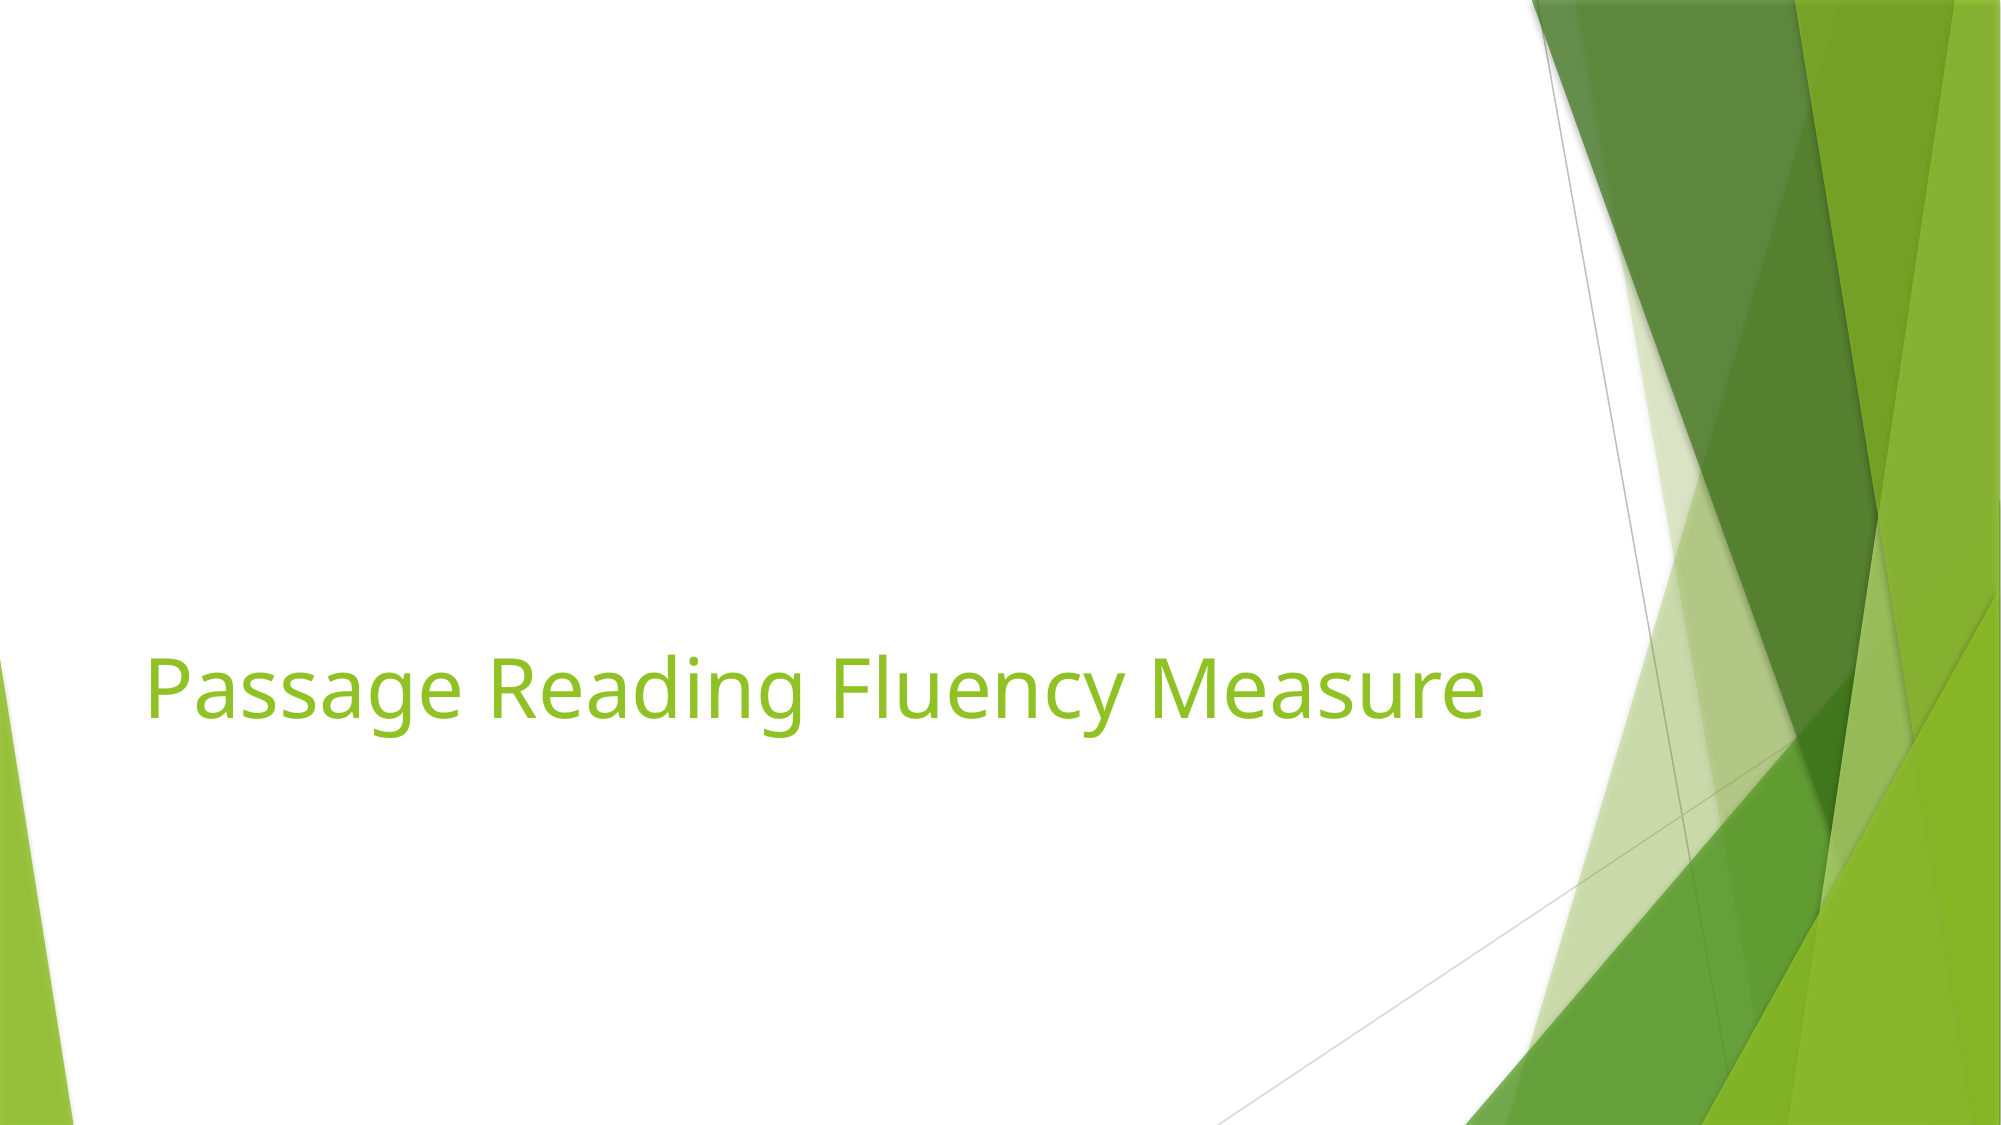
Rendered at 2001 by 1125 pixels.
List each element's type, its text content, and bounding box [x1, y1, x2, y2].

title Passage Reading Fluency Measure [111, 443, 1522, 743]
